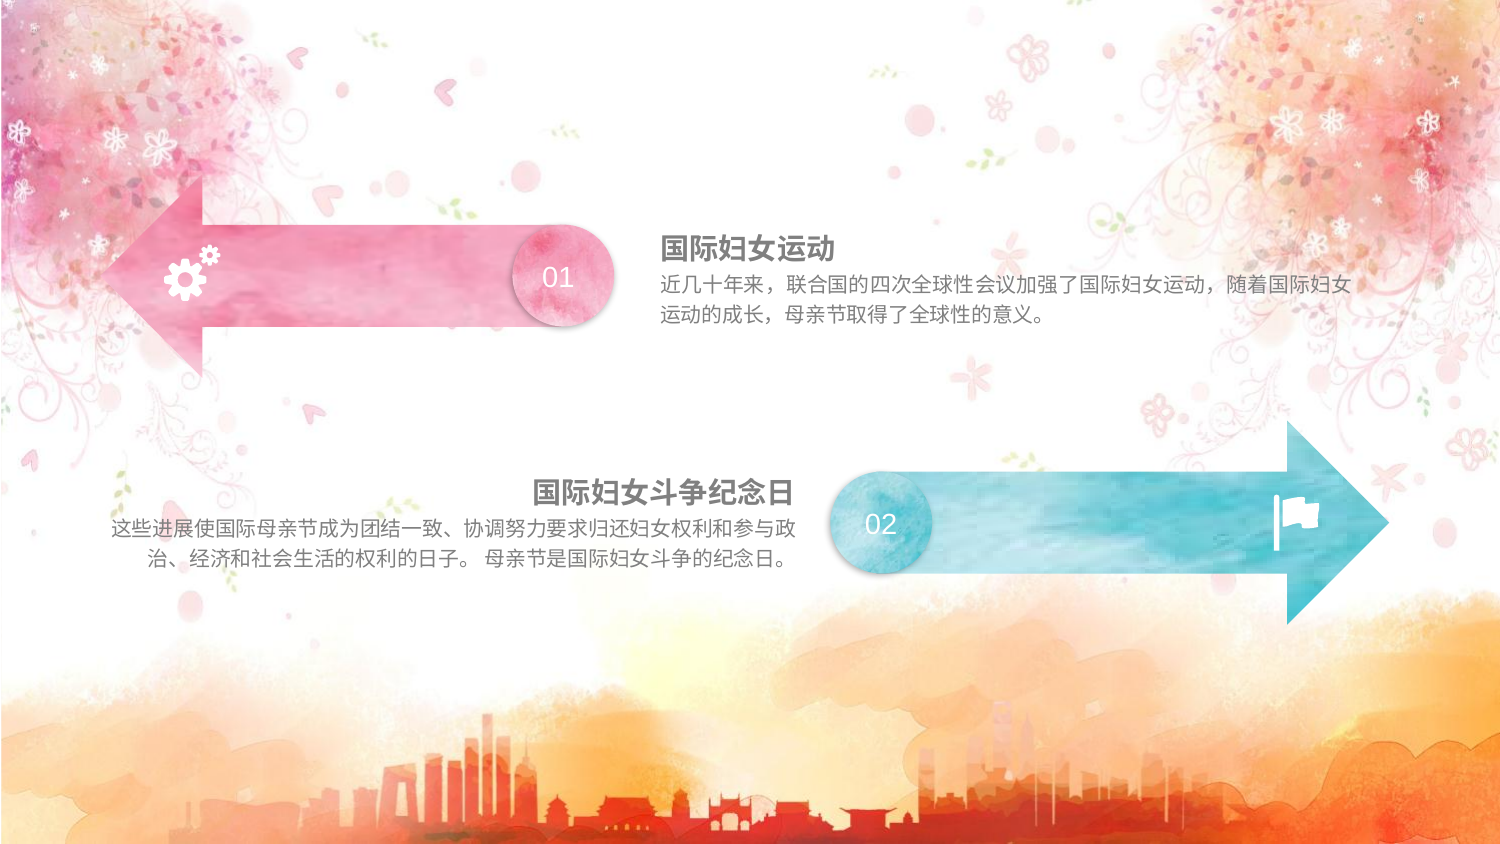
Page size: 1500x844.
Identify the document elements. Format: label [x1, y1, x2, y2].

text_box [89, 459, 811, 577]
text_box [100, 173, 1390, 625]
text_box [645, 216, 1367, 336]
picture [1, 0, 1500, 844]
